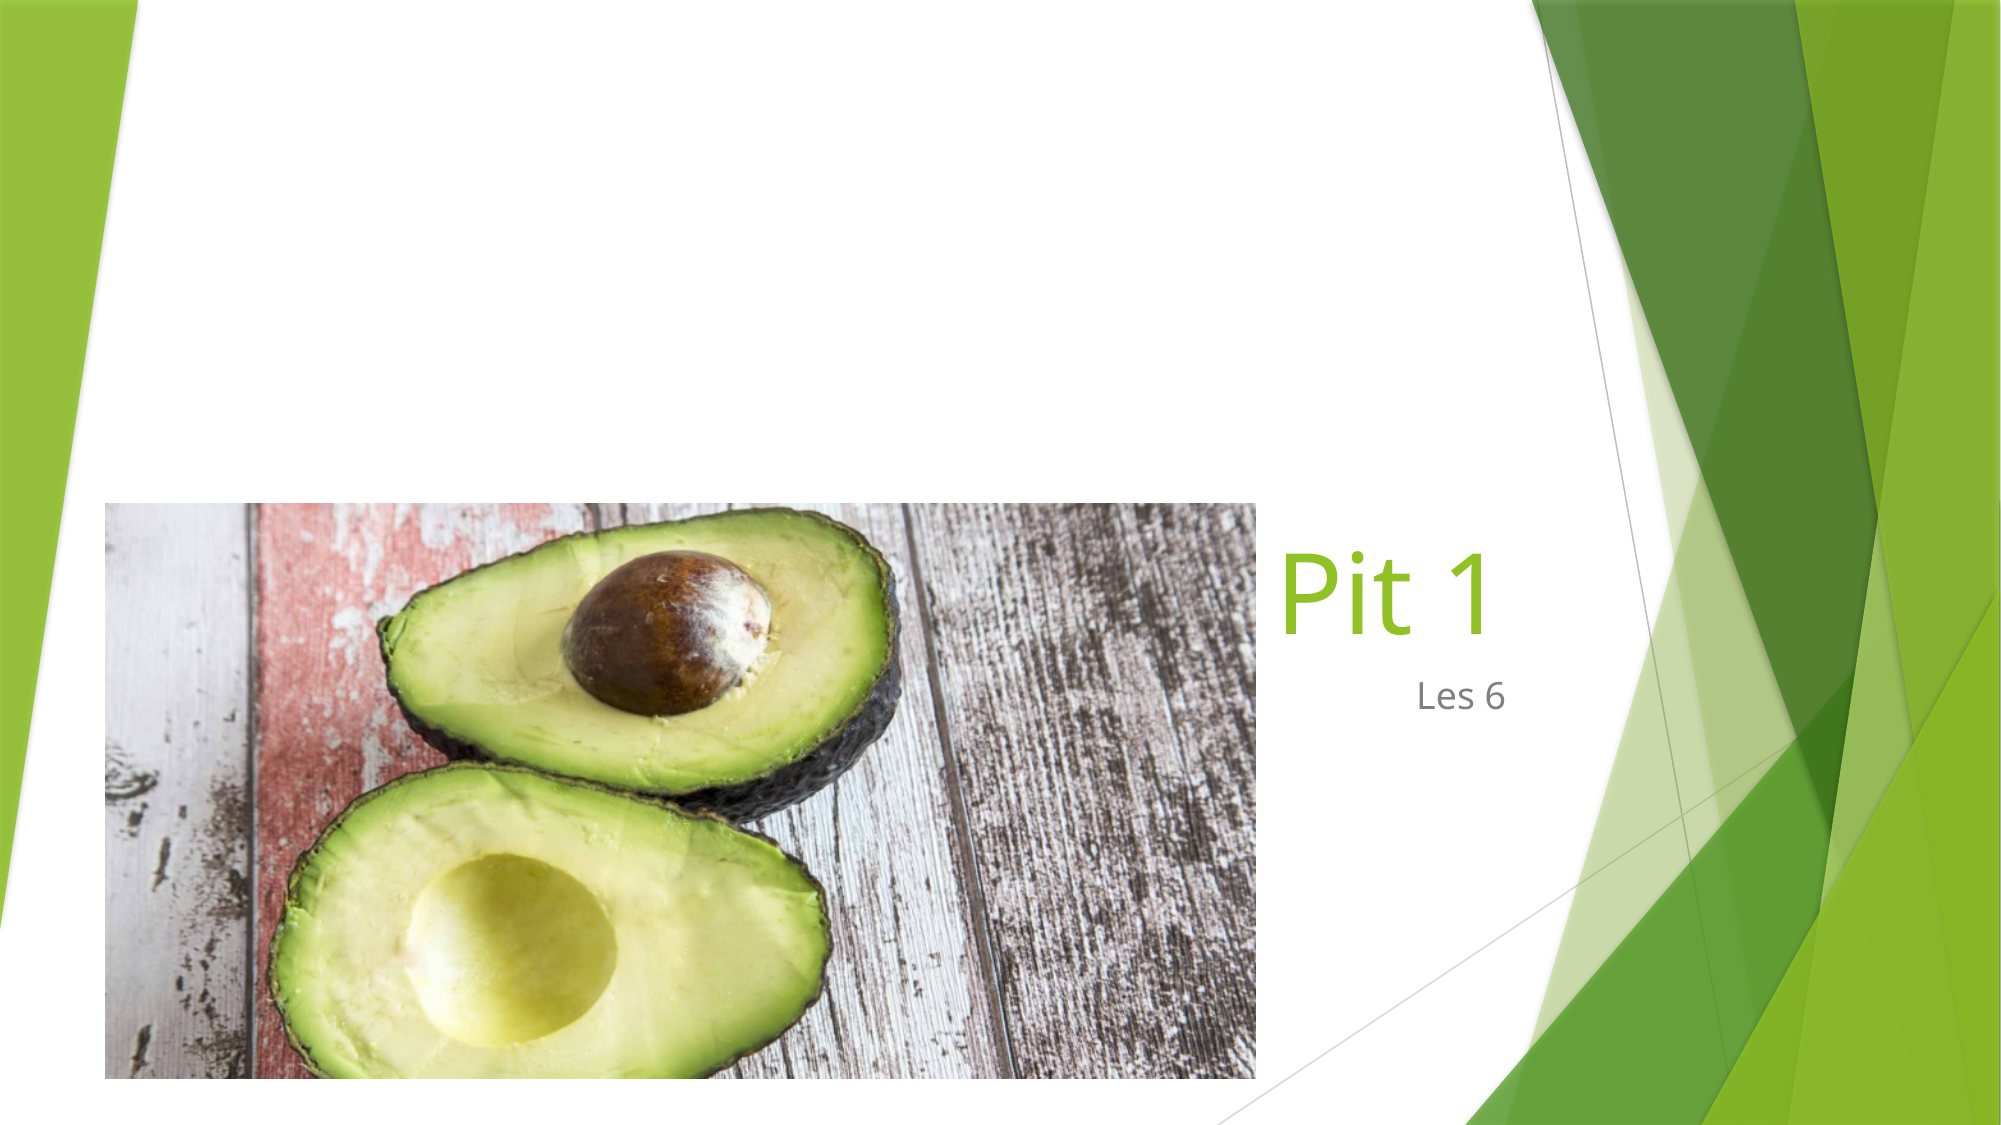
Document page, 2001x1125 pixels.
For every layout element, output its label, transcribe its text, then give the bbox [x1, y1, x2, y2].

subtitle Les 6 [1263, 664, 1522, 845]
title Pit 1 [247, 394, 1522, 664]
picture [104, 503, 1257, 1080]
